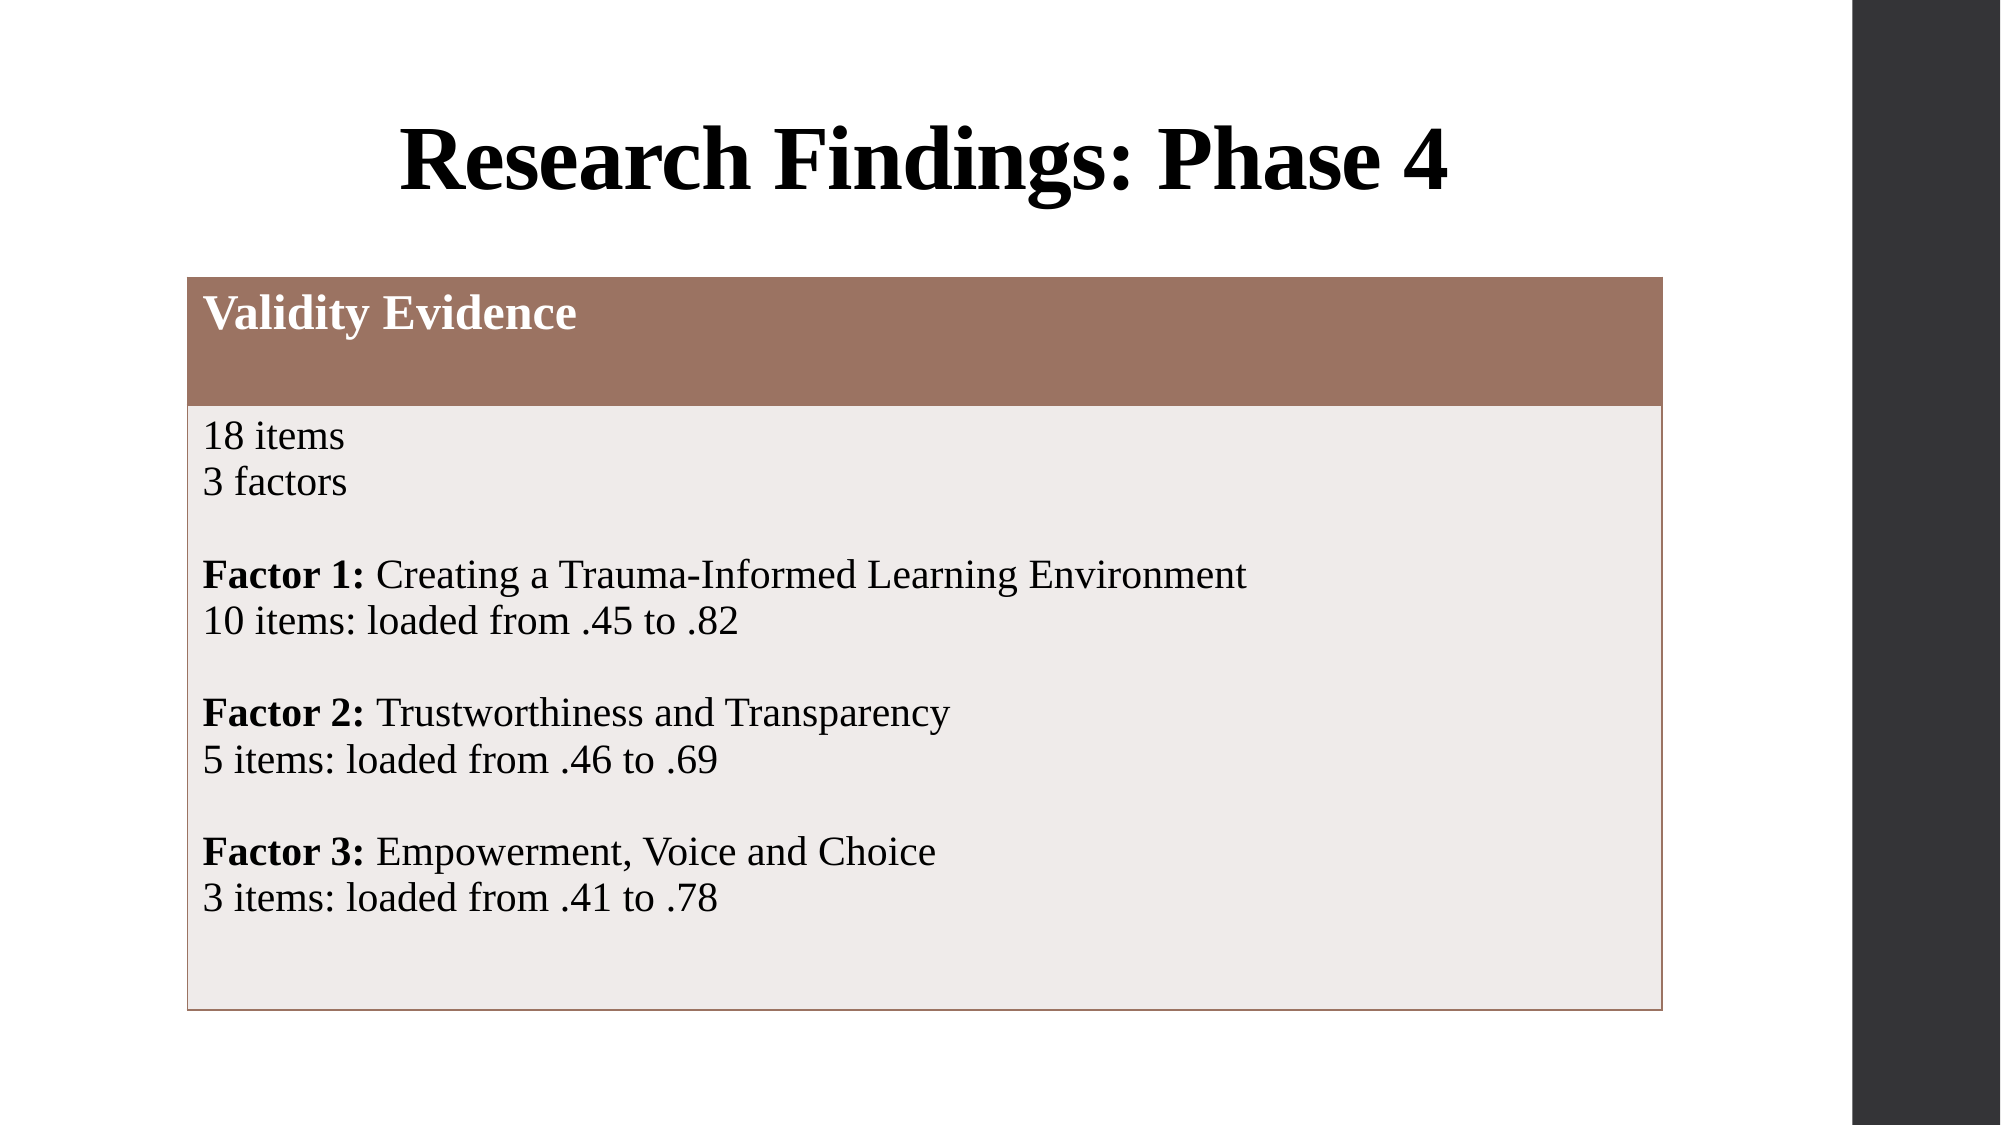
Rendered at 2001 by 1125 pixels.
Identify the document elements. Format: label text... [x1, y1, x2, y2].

title Research Findings: Phase 4 [187, 0, 1662, 218]
table_cell 18 items 3 factors Factor 1: Creating a Trauma-Informed Learning Environment 10 items: loaded from .45 to .82 Factor 2: Trustworthiness and Transparency 5 items: loaded from .46 to .69 Factor 3: Empowerment, Voice and Choice 3 items: loaded from .41 to .78 [188, 406, 1661, 1009]
table_header Validity Evidence [188, 278, 1661, 404]
